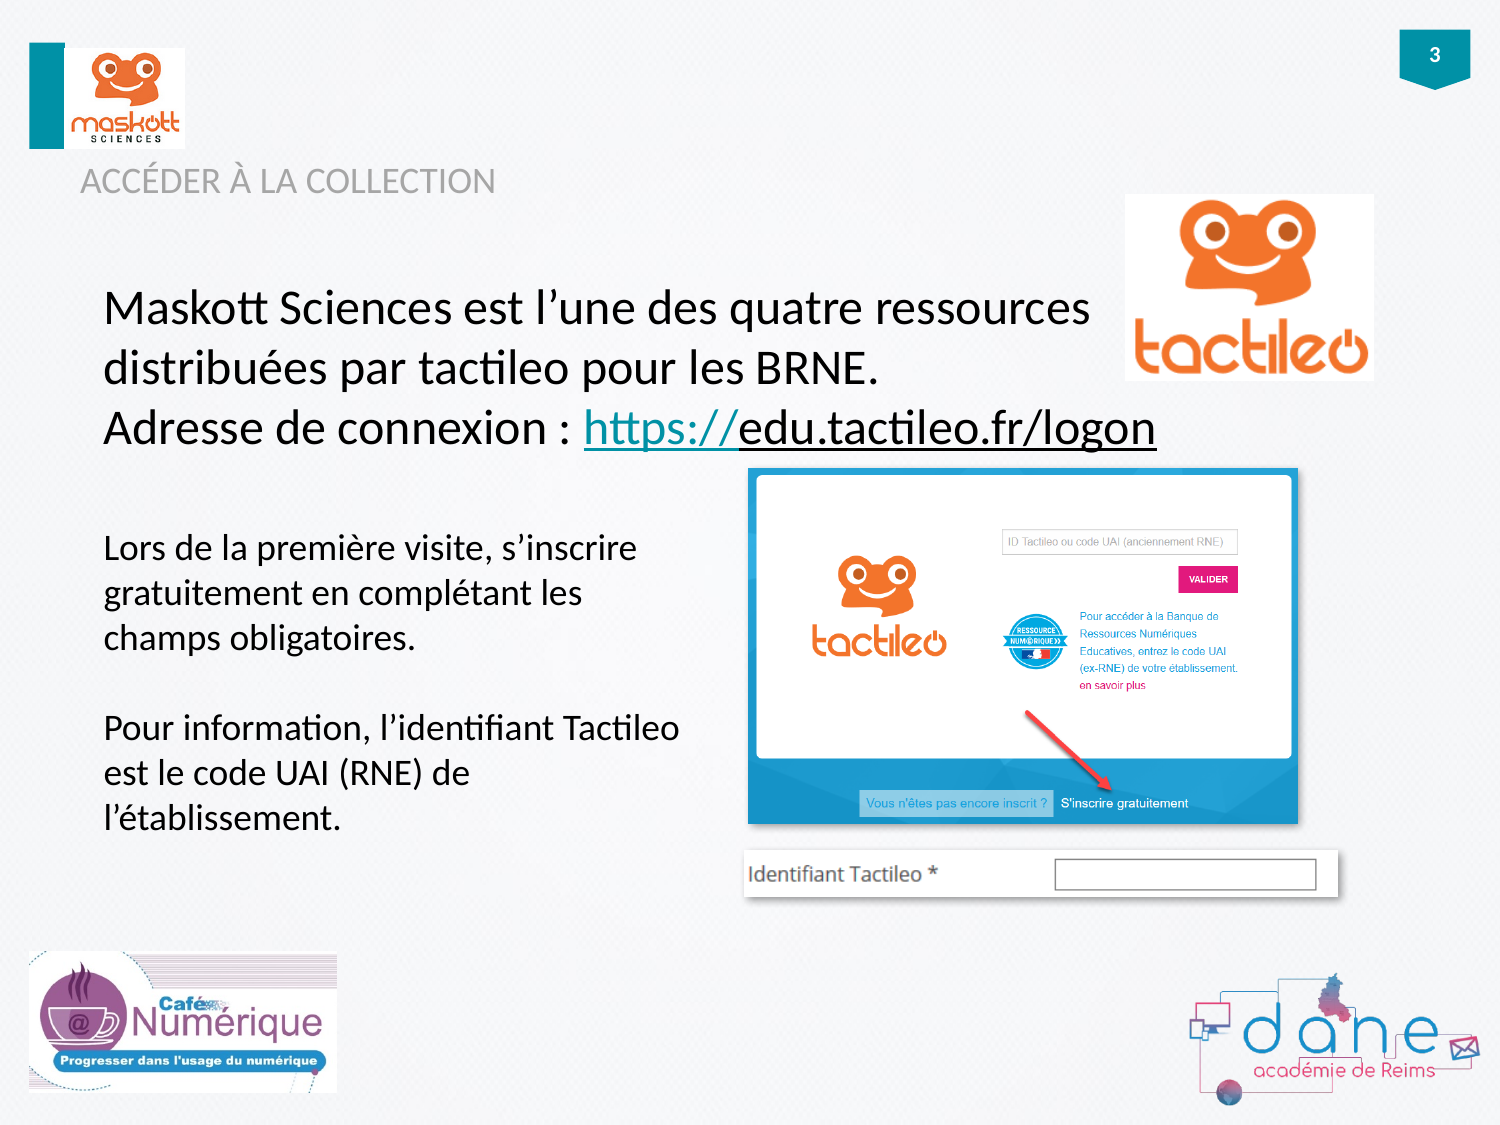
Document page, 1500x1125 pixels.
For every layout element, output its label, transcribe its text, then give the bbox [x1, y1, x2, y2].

list ACCÉDER À LA COLLECTION [64, 149, 1374, 222]
text_box Lors de la première visite, s’inscrire gratuitement en complétant les champs obligatoires. Pour information, l’identifiant Tactileo est le code UAI (RNE) de l’établissement. [88, 503, 715, 858]
picture [0, 0, 1500, 1125]
title [64, 45, 1376, 149]
list Maskott Sciences est l’une des quatre ressources distribuées par tactileo pour les BRNE. Adresse de connexion : https://edu.tactileo.fr/logon [88, 267, 1400, 929]
